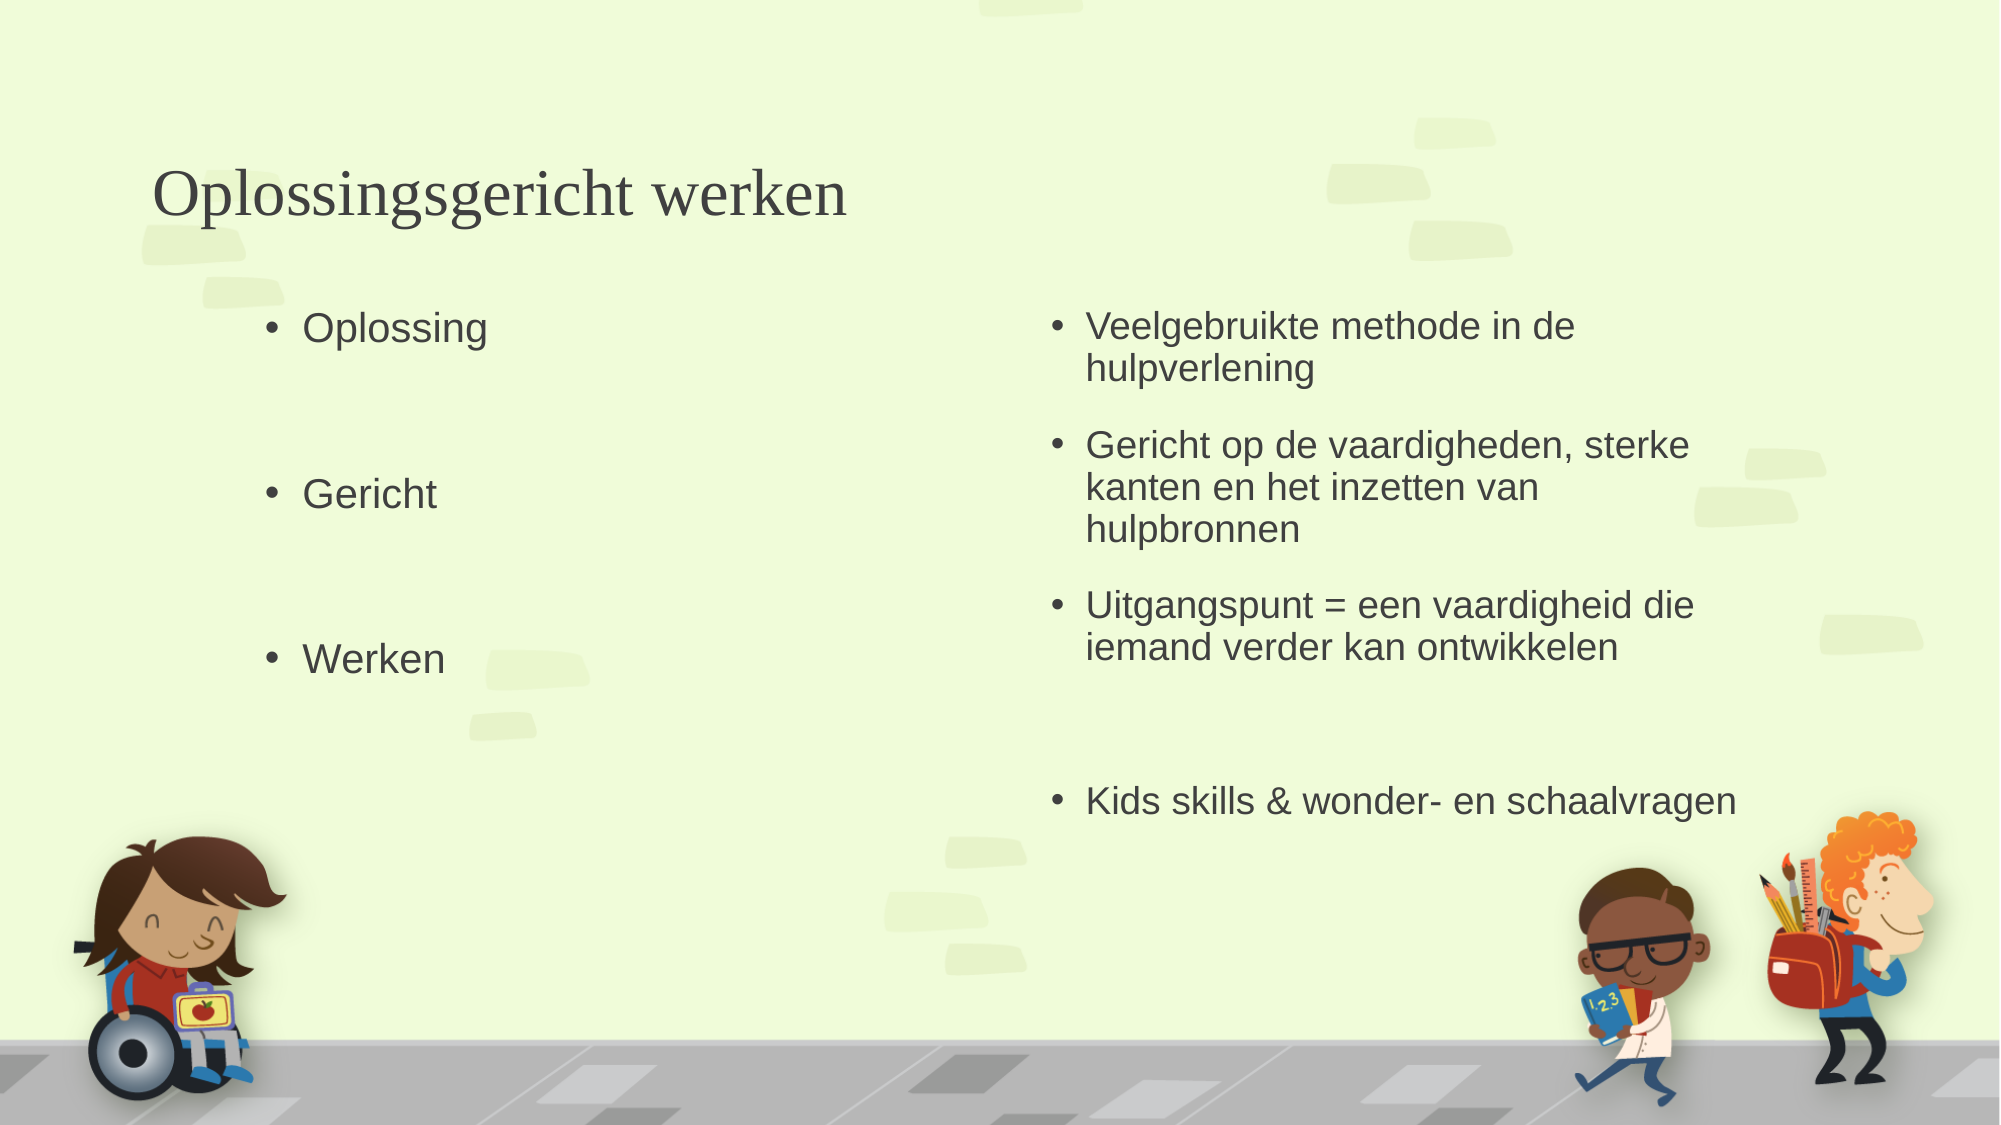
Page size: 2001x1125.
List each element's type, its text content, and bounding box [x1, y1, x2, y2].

list Oplossing Gericht Werken [249, 299, 970, 870]
picture [0, 0, 2000, 1125]
title Oplossingsgericht werken [137, 59, 1750, 238]
list Veelgebruikte methode in de hulpverlening Gericht op de vaardigheden, sterke kanten en het inzetten van hulpbronnen Uitgangspunt = een vaardigheid die iemand verder kan ontwikkelen Kids skills & wonder- en schaalvragen [1035, 298, 1756, 869]
